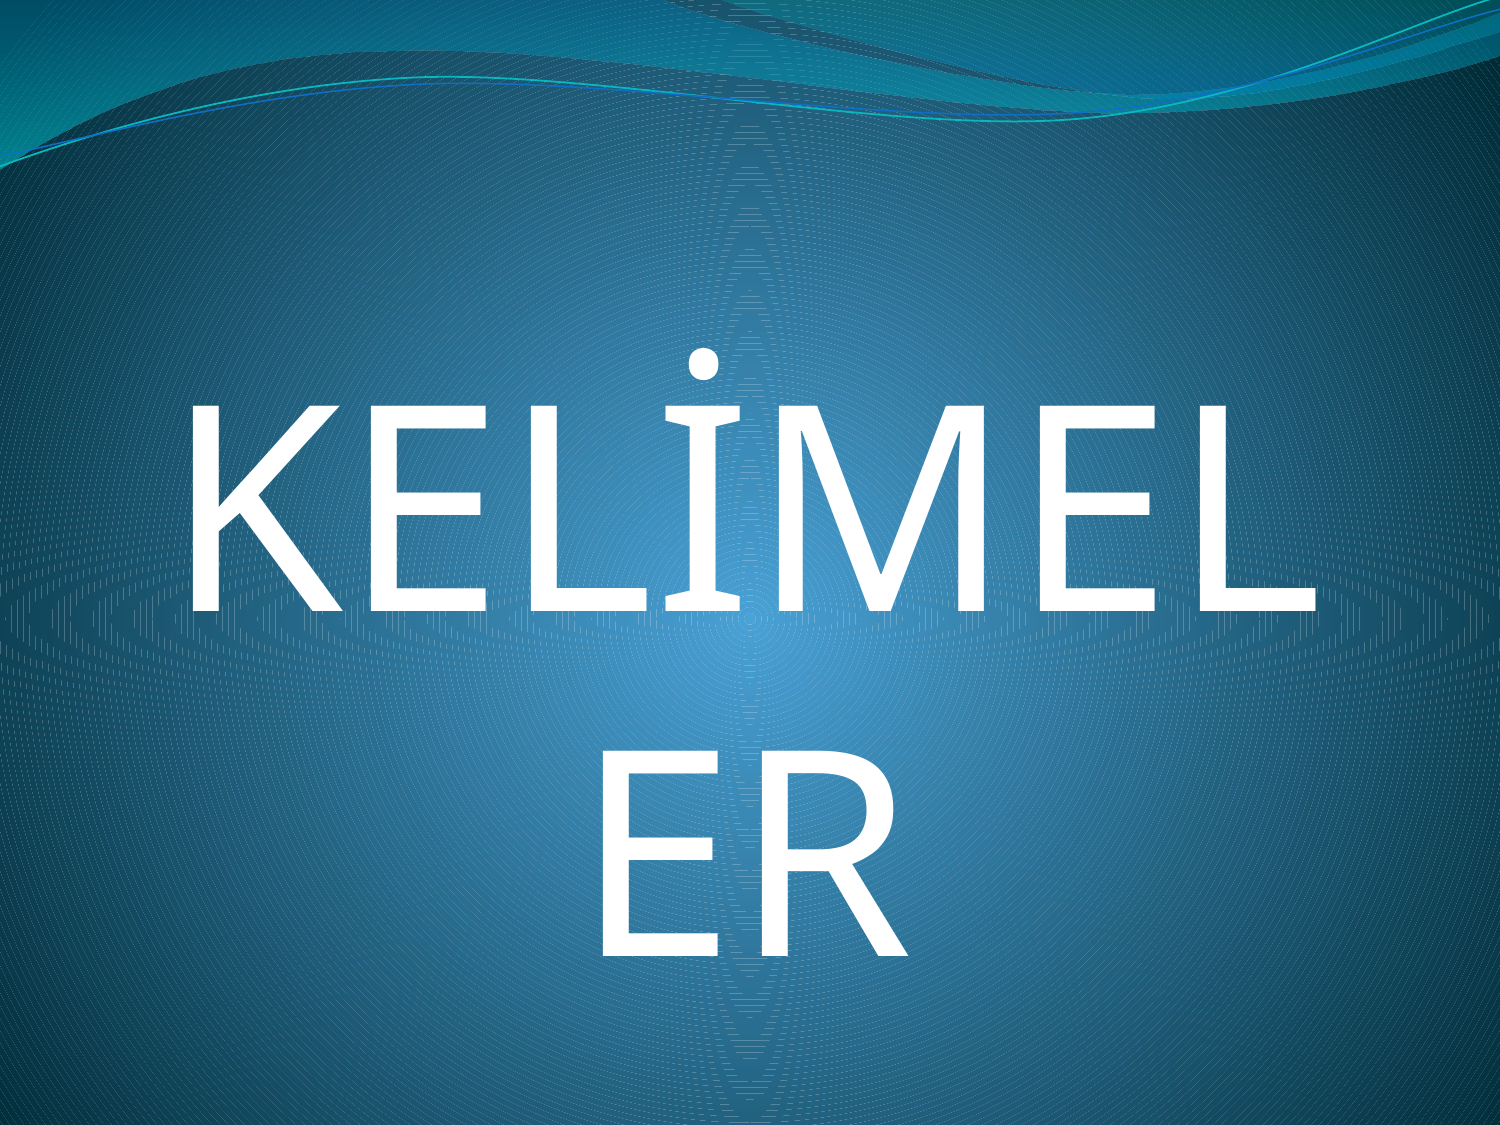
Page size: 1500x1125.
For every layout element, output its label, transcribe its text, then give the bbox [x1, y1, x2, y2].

subtitle KELİMELER [105, 316, 1394, 739]
